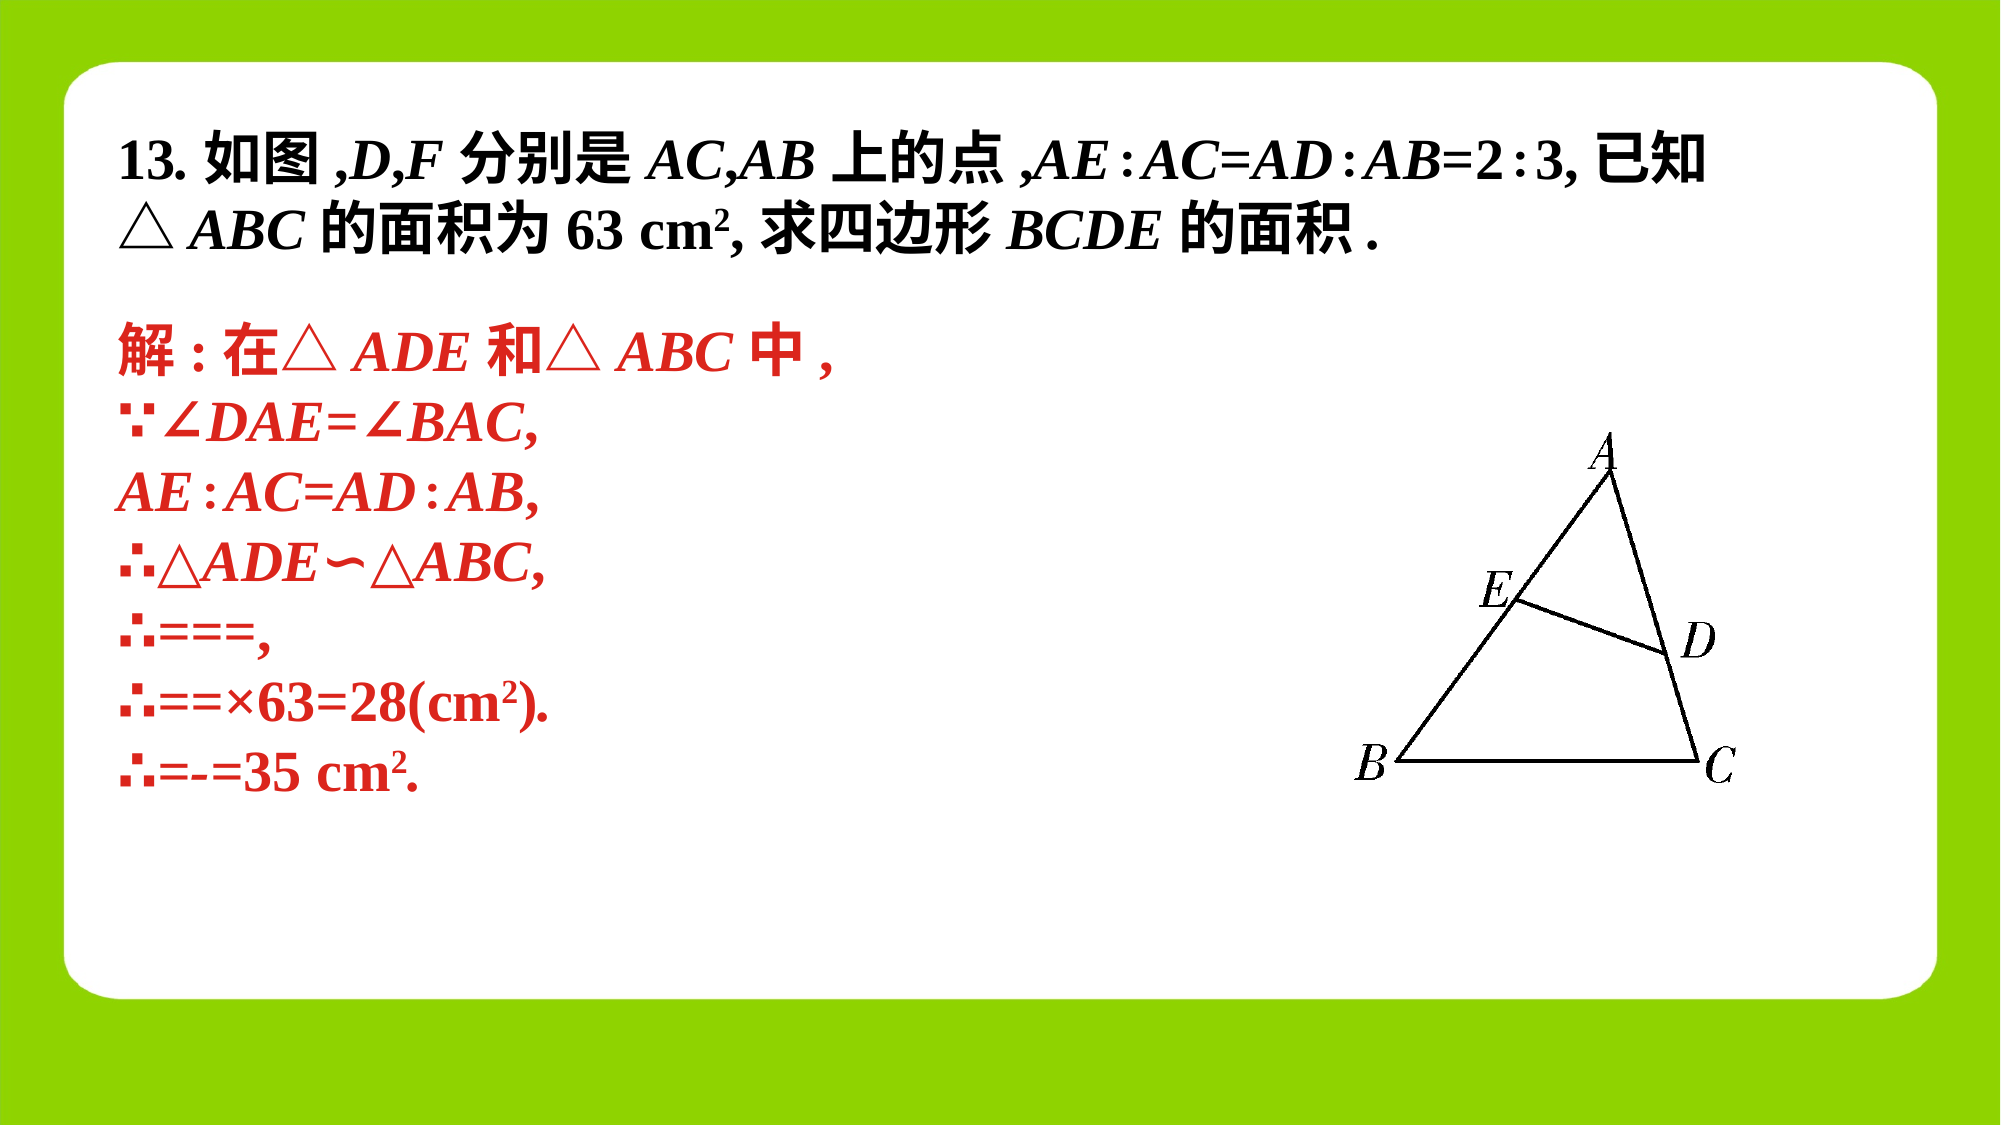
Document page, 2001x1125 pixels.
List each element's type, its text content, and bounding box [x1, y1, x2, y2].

text_box 13.如图,D,F分别是AC,AB上的点,AE∶AC=AD∶AB=2∶3,已知△ABC的面积为63 cm2,求四边形BCDE的面积. [102, 113, 1863, 269]
picture [0, 0, 2001, 1125]
